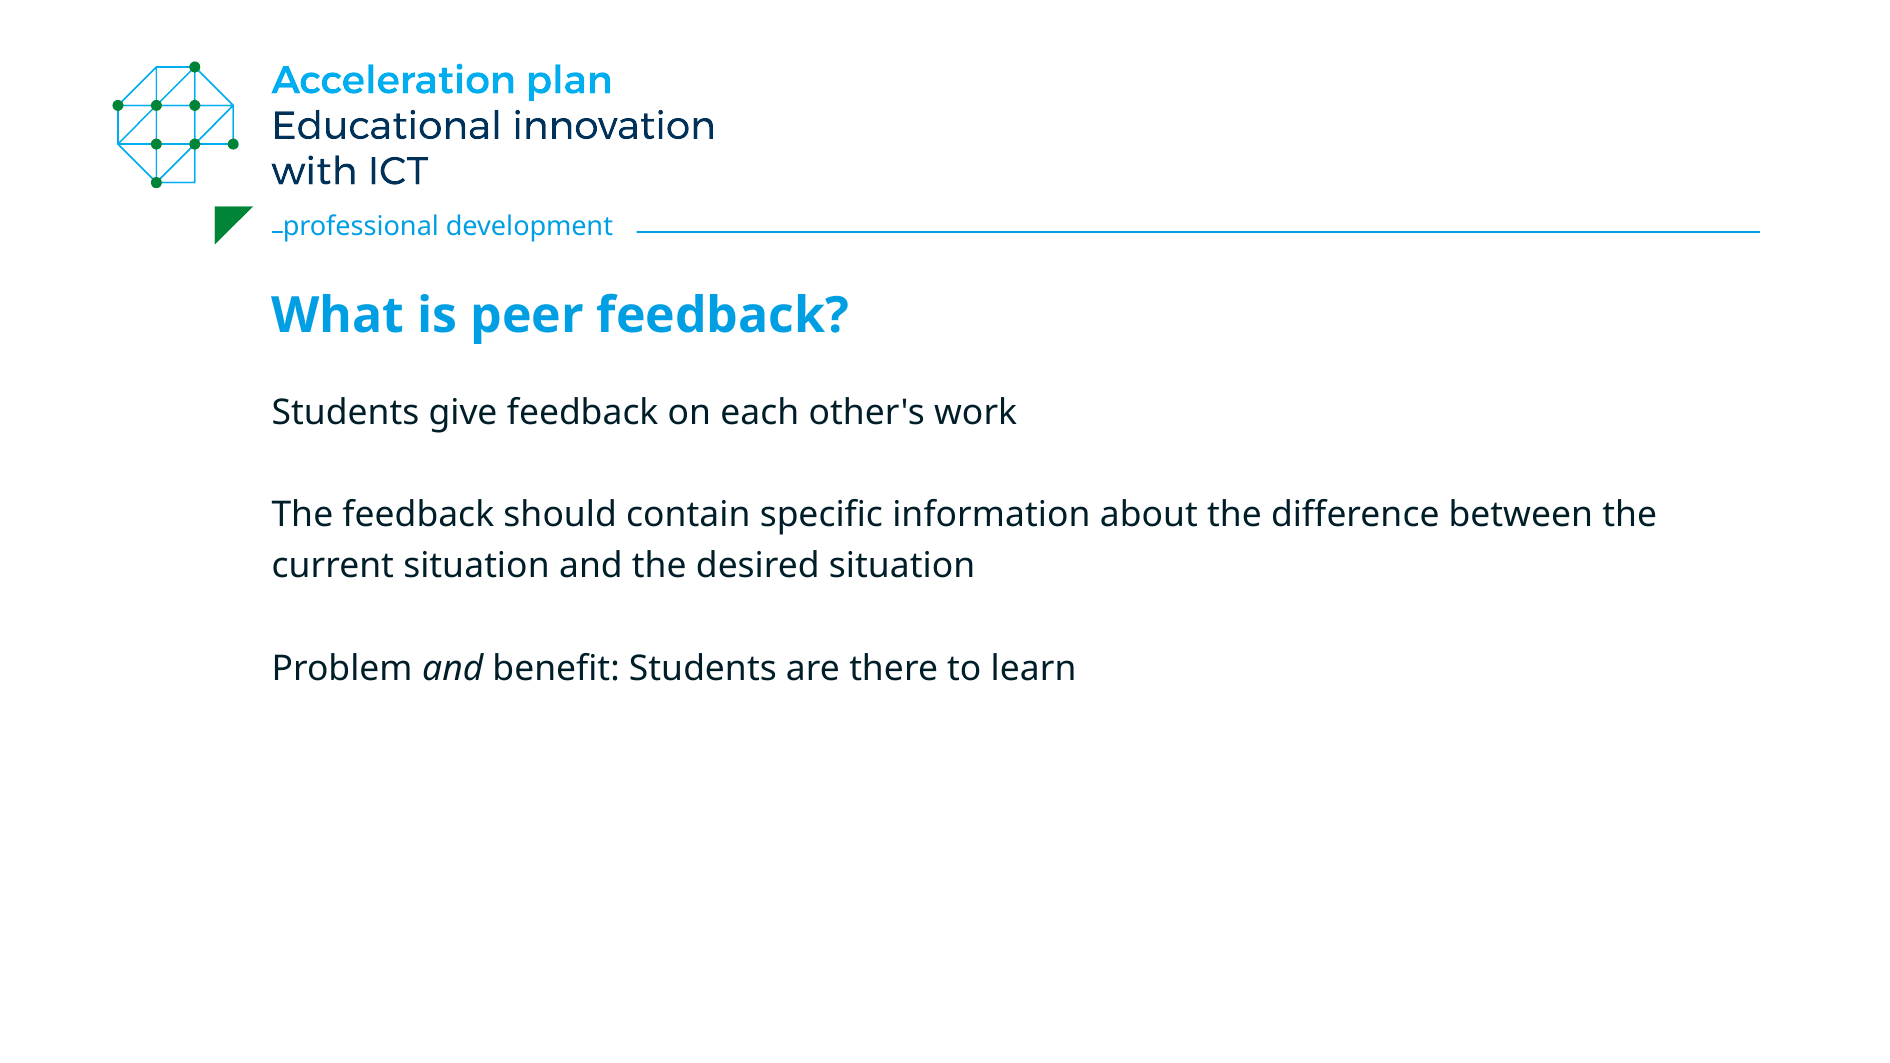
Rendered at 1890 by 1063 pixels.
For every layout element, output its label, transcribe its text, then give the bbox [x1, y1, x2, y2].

title What is peer feedback? [271, 282, 1735, 344]
picture [0, 0, 717, 247]
list Students give feedback on each other's work The feedback should contain specific information about the difference between the current situation and the desired situation Problem and benefit: Students are there to learn [271, 380, 1735, 986]
